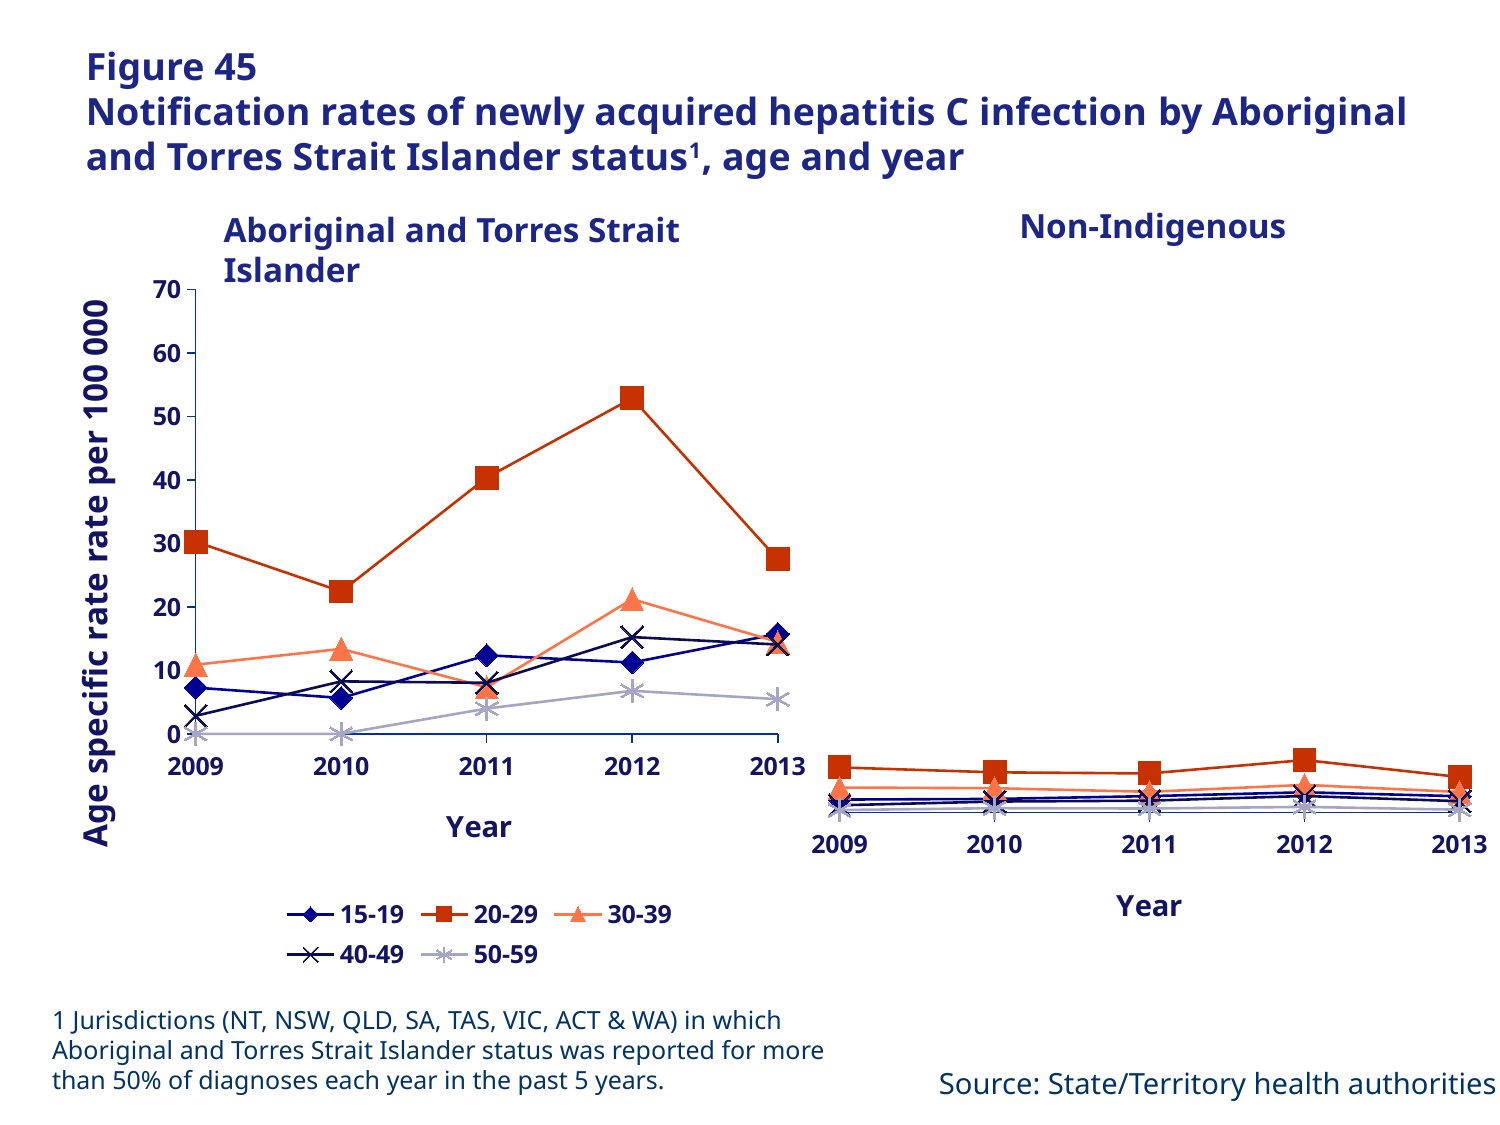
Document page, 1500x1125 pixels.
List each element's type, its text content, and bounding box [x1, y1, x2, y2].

text_box Age specific rate rate per 100 000 [66, 284, 122, 862]
text_box Source: State/Territory health authorities [924, 1058, 1500, 1108]
chart [138, 257, 1500, 990]
title Figure 45 Notification rates of newly acquired hepatitis C infection by Aboriginal and Torres Strait Islander status1, age and year [70, 35, 1446, 225]
text_box 1 Jurisdictions (NT, NSW, QLD, SA, TAS, VIC, ACT & WA) in which Aboriginal and Torres Strait Islander status was reported for more than 50% of diagnoses each year in the past 5 years. [37, 997, 874, 1103]
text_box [208, 197, 1315, 256]
